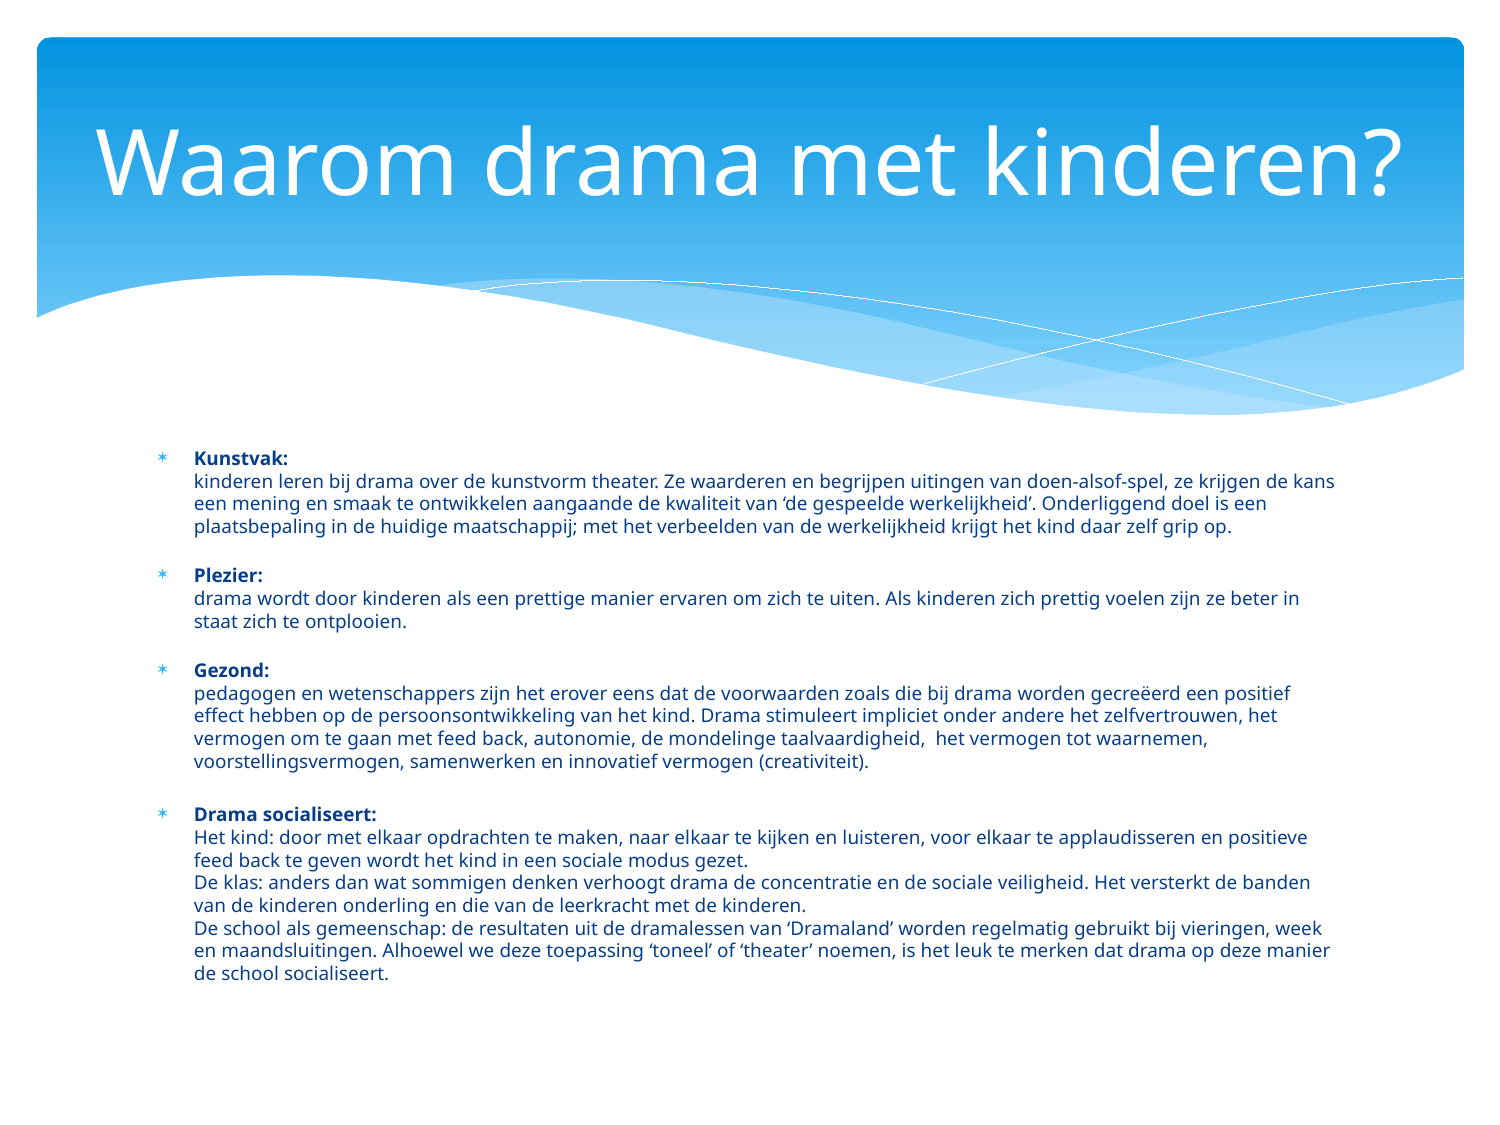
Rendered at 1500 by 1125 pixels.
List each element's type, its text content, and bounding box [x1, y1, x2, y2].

title Waarom drama met kinderen? [75, 55, 1425, 261]
list Kunstvak: kinderen leren bij drama over de kunstvorm theater. Ze waarderen en begrijpen uitingen van doen-alsof-spel, ze krijgen de kans een mening en smaak te ontwikkelen aangaande de kwaliteit van ‘de gespeelde werkelijkheid’. Onderliggend doel is een plaatsbepaling in de huidige maatschappij; met het verbeelden van de werkelijkheid krijgt het kind daar zelf grip op. Plezier: drama wordt door kinderen als een prettige manier ervaren om zich te uiten. Als kinderen zich prettig voelen zijn ze beter in staat zich te ontplooien. Gezond: pedagogen en wetenschappers zijn het erover eens dat de voorwaarden zoals die bij drama worden gecreëerd een positief effect hebben op de persoonsontwikkeling van het kind. Drama stimuleert impliciet onder andere het zelfvertrouwen, het vermogen om te gaan met feed back, autonomie, de mondelinge taalvaardigheid, het vermogen tot waarnemen, voorstellingsvermogen, samenwerken en innovatief vermogen (creativiteit). Drama socialiseert: Het kind: door met elkaar opdrachten te maken, naar elkaar te kijken en luisteren, voor elkaar te applaudisseren en positieve feed back te geven wordt het kind in een sociale modus gezet. De klas: anders dan wat sommigen denken verhoogt drama de concentratie en de sociale veiligheid. Het versterkt de banden van de kinderen onderling en die van de leerkracht met de kinderen. De school als gemeenschap: de resultaten uit de dramalessen van ‘Dramaland’ worden regelmatig gebruikt bij vieringen, week en maandsluitingen. Alhoewel we deze toepassing ‘toneel’ of ‘theater’ noemen, is het leuk te merken dat drama op deze manier de school socialiseert. [143, 438, 1359, 1005]
